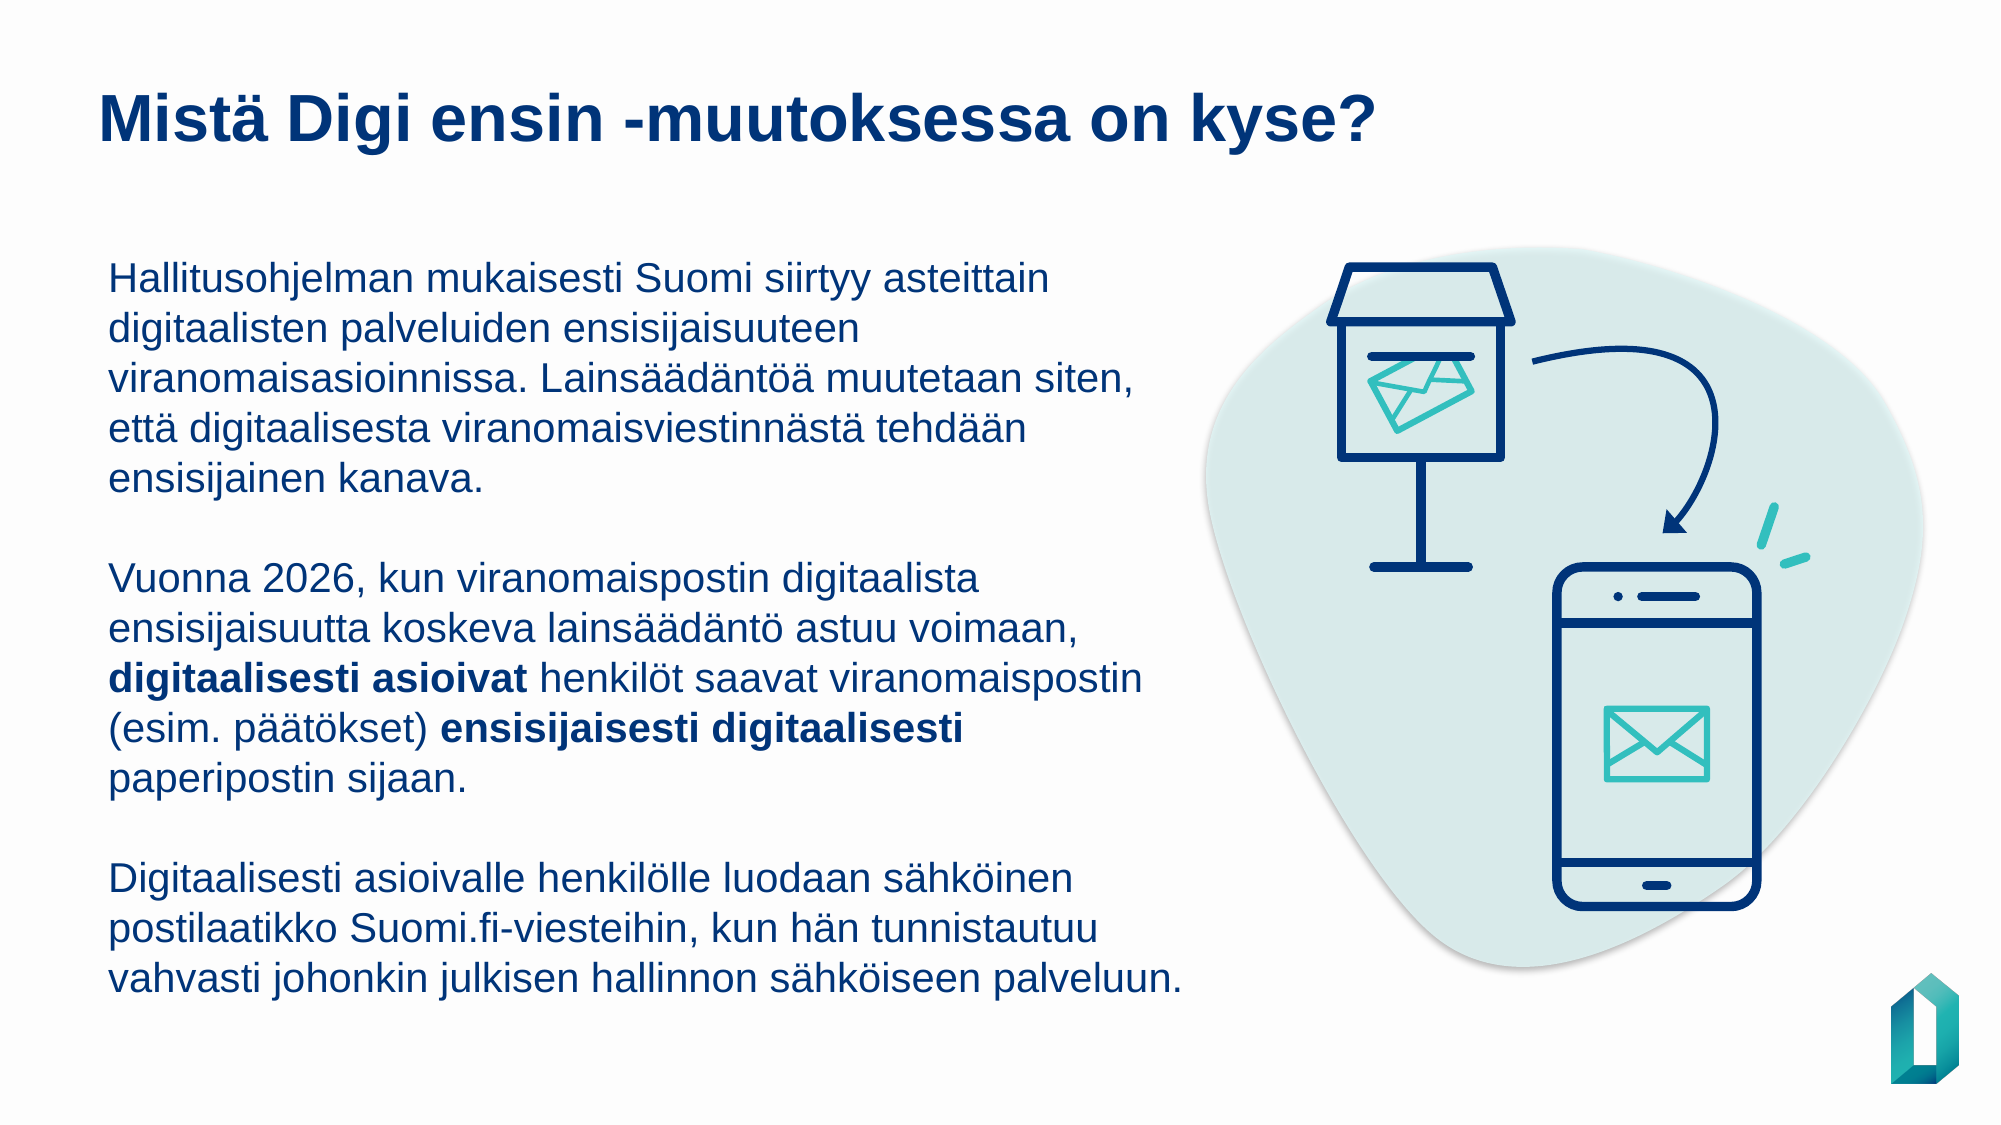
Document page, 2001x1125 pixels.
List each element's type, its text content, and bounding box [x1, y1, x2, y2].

text_box [1532, 348, 1715, 534]
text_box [1556, 566, 1758, 907]
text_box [1760, 506, 1806, 565]
text_box Hallitusohjelman mukaisesti Suomi siirtyy asteittain digitaalisten palveluiden ensisijaisuuteen viranomaisasioinnissa. Lainsäädäntöä muutetaan siten, että digitaalisesta viranomaisviestinnästä tehdään ensisijainen kanava. Vuonna 2026, kun viranomaispostin digitaalista ensisijaisuutta koskeva lainsäädäntö astuu voimaan, digitaalisesti asioivat henkilöt saavat viranomaispostin (esim. päätökset) ensisijaisesti digitaalisesti paperipostin sijaan. Digitaalisesti asioivalle henkilölle luodaan sähköinen postilaatikko Suomi.fi-viesteihin, kun hän tunnistautuu vahvasti johonkin julkisen hallinnon sähköiseen palveluun. [93, 243, 1199, 927]
text_box [1205, 246, 1924, 968]
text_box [1330, 266, 1512, 571]
text_box Mistä Digi ensin -muutoksessa on kyse? [83, 37, 1886, 163]
picture [1891, 973, 1959, 1084]
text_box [1606, 708, 1708, 780]
